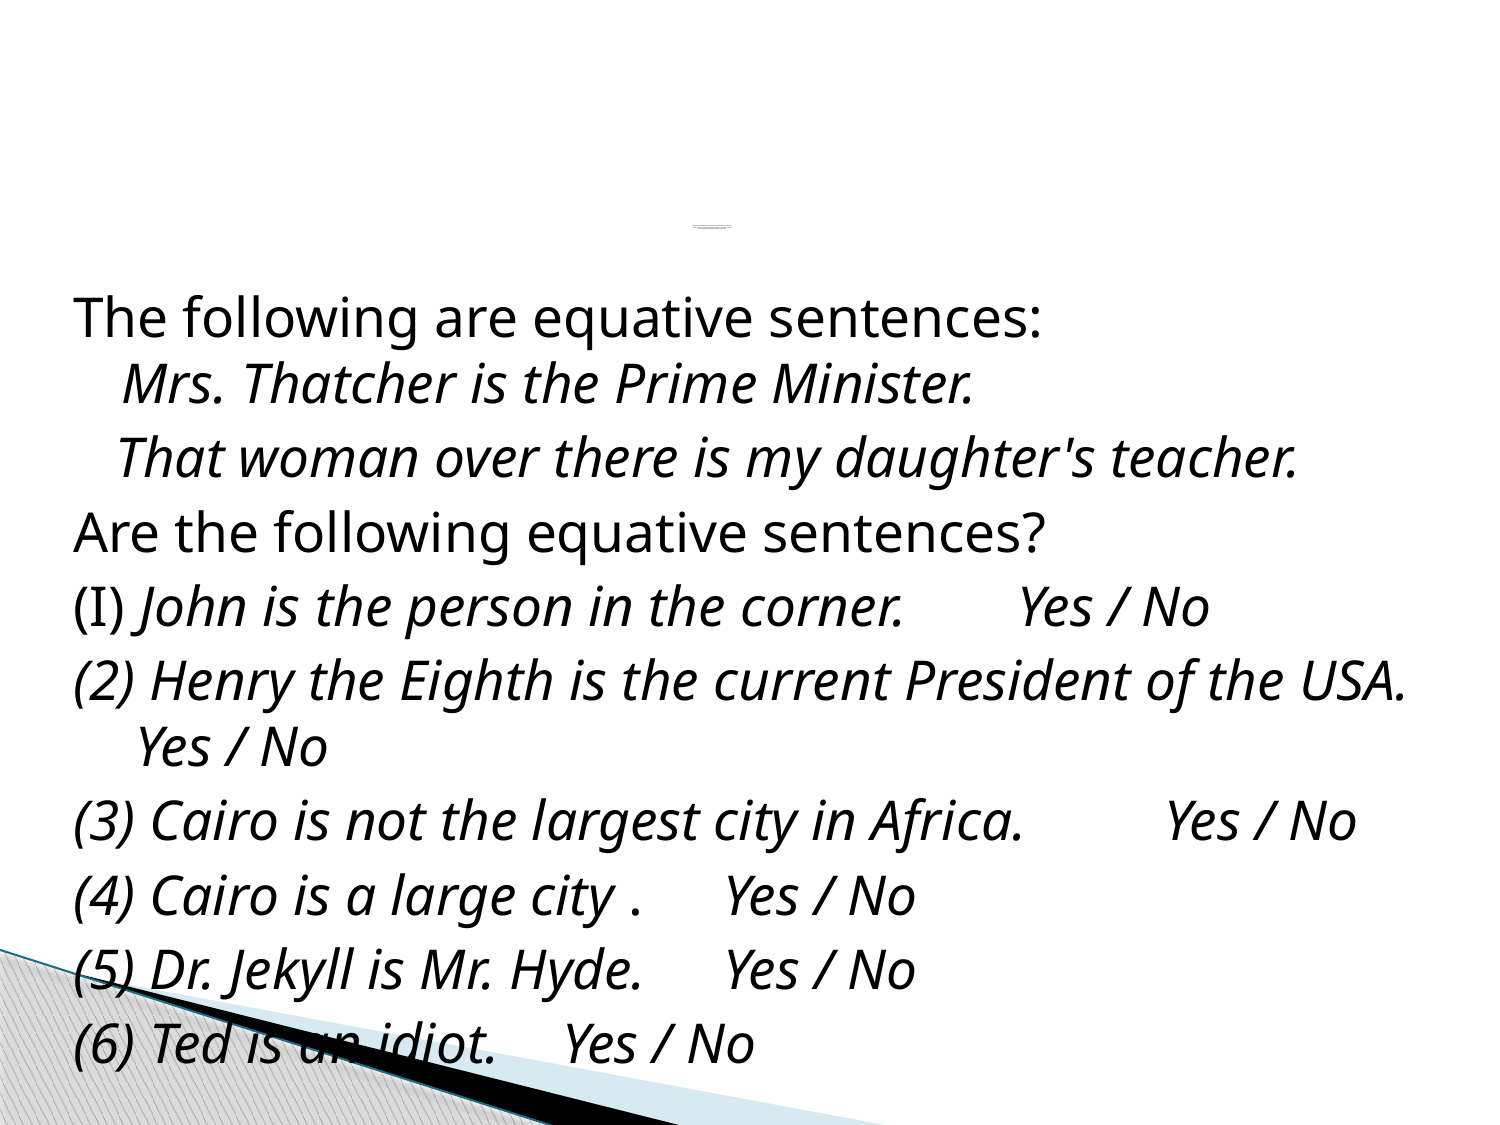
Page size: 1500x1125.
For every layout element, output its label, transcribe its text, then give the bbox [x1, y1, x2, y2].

title An EQUATIVE SENTENCE is one which is used to assert the identity of the referents of two referring expressions, i.e. to assert that two referring expressions have the same referent. [0, 224, 1425, 233]
list The following are equative sentences: Mrs. Thatcher is the Prime Minister. That woman over there is my daughter's teacher. Are the following equative sentences? (I) John is the person in the corner. Yes / No (2) Henry the Eighth is the current President of the USA. Yes / No (3) Cairo is not the largest city in Africa. Yes / No (4) Cairo is a large city . Yes / No (5) Dr. Jekyll is Mr. Hyde. Yes / No (6) Ted is an idiot. Yes / No [37, 275, 1500, 1125]
